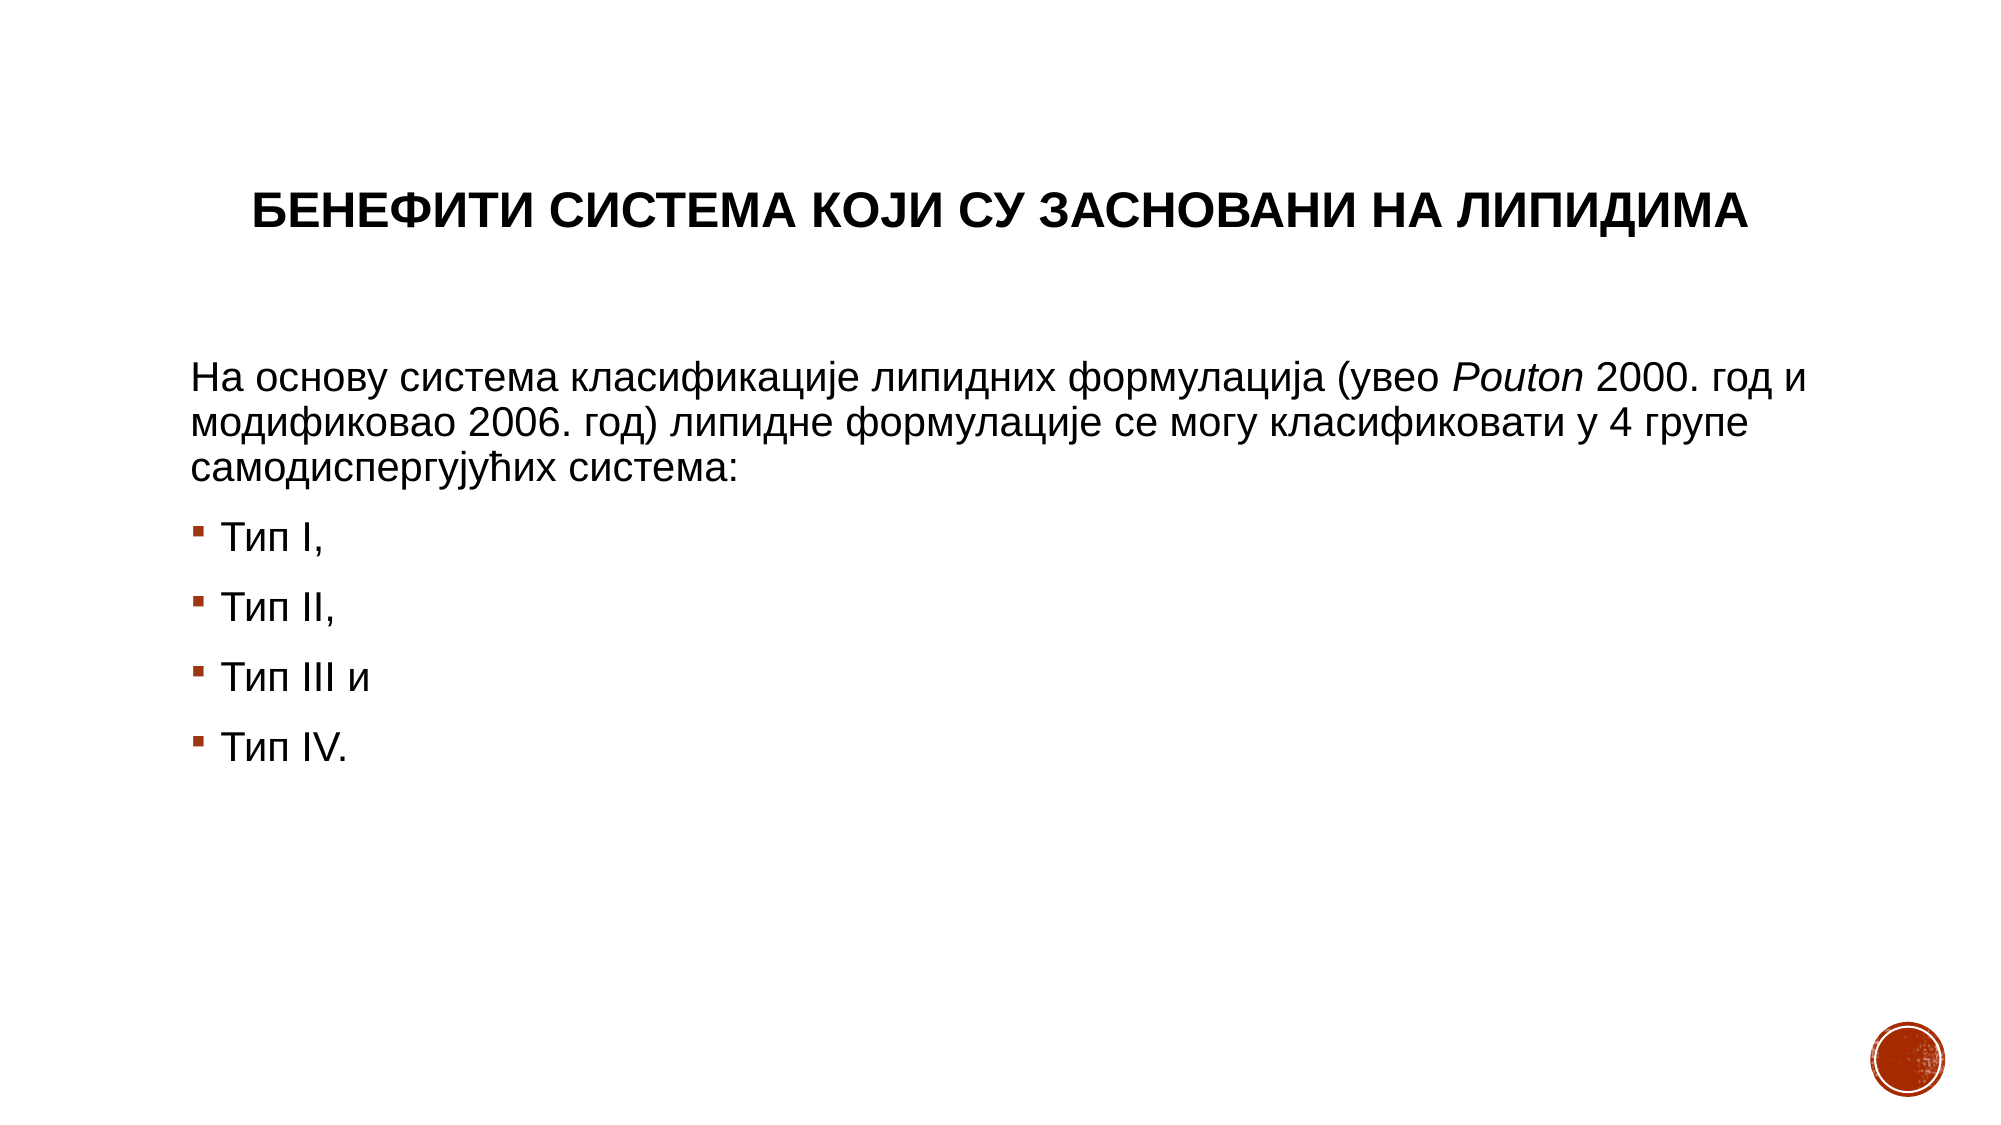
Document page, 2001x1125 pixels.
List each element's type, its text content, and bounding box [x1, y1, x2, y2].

list На основу система класификације липидних формулација (увео Pouton 2000. год и модификовао 2006. год) липидне формулације се могу класификовати у 4 групе самодиспергујућих система: Тип I, Тип II, Тип III и Тип IV. [175, 348, 1826, 1013]
title Бенефити система који су засновани на липидима [175, 79, 1826, 344]
